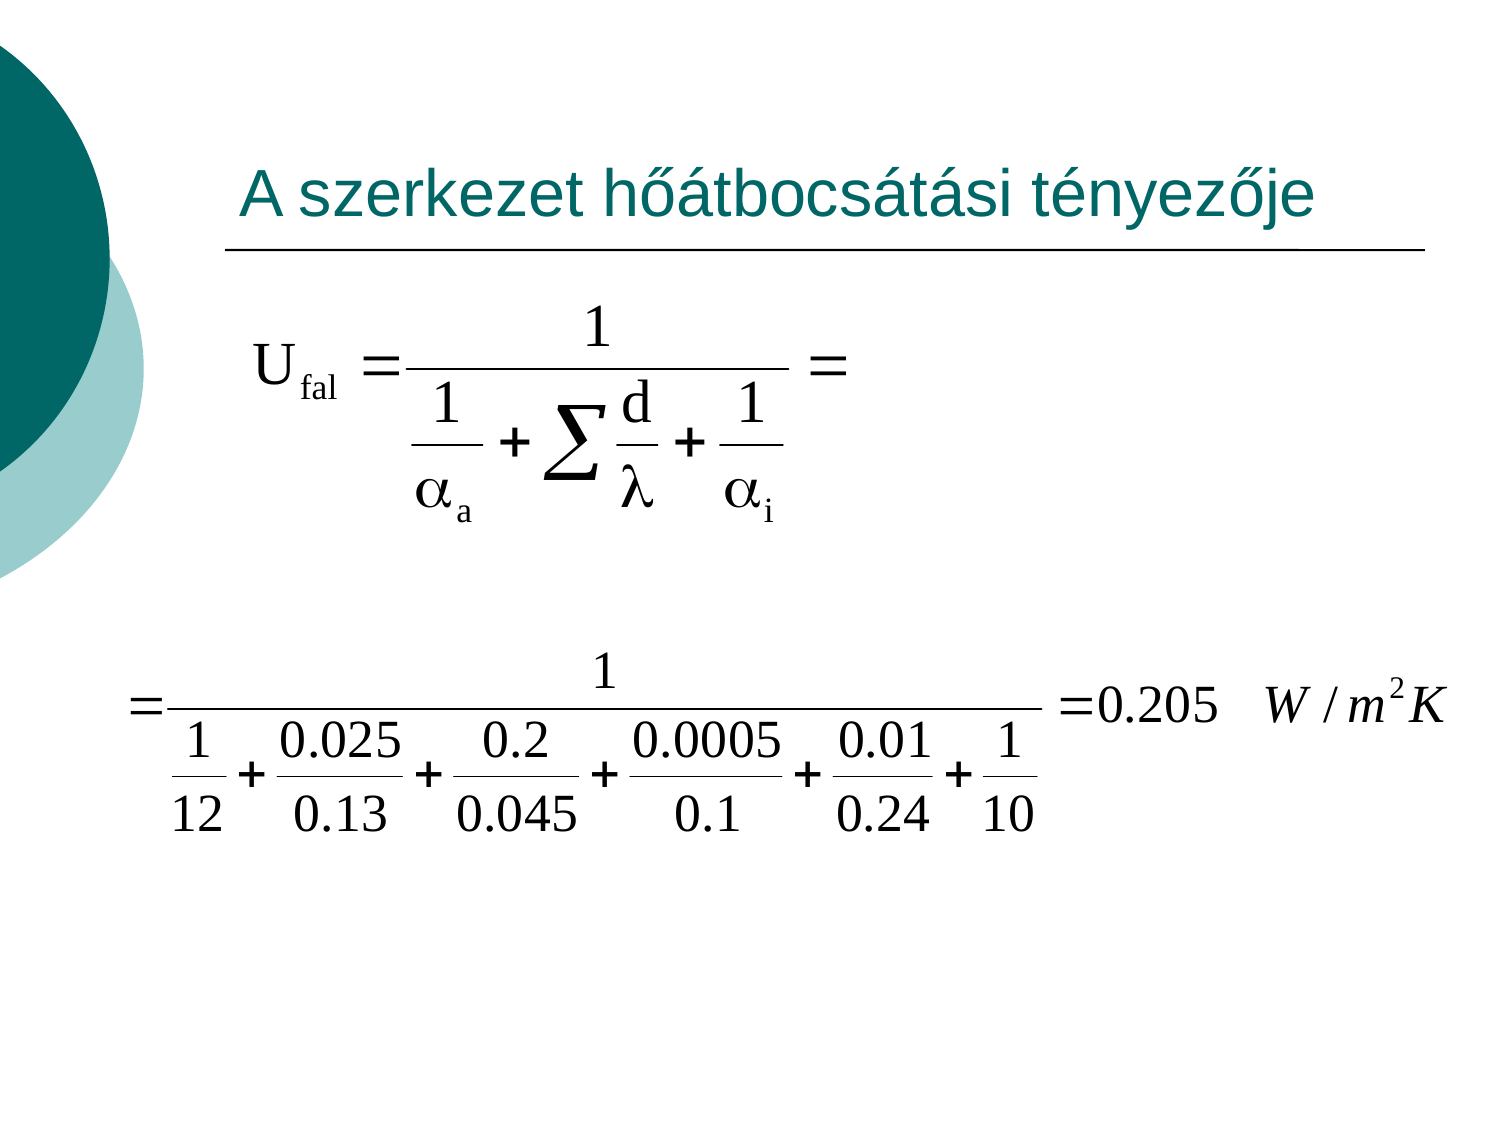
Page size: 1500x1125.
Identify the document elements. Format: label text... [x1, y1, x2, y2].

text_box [116, 637, 1459, 844]
title A szerkezet hőátbocsátási tényezője [224, 49, 1425, 237]
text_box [242, 286, 851, 538]
